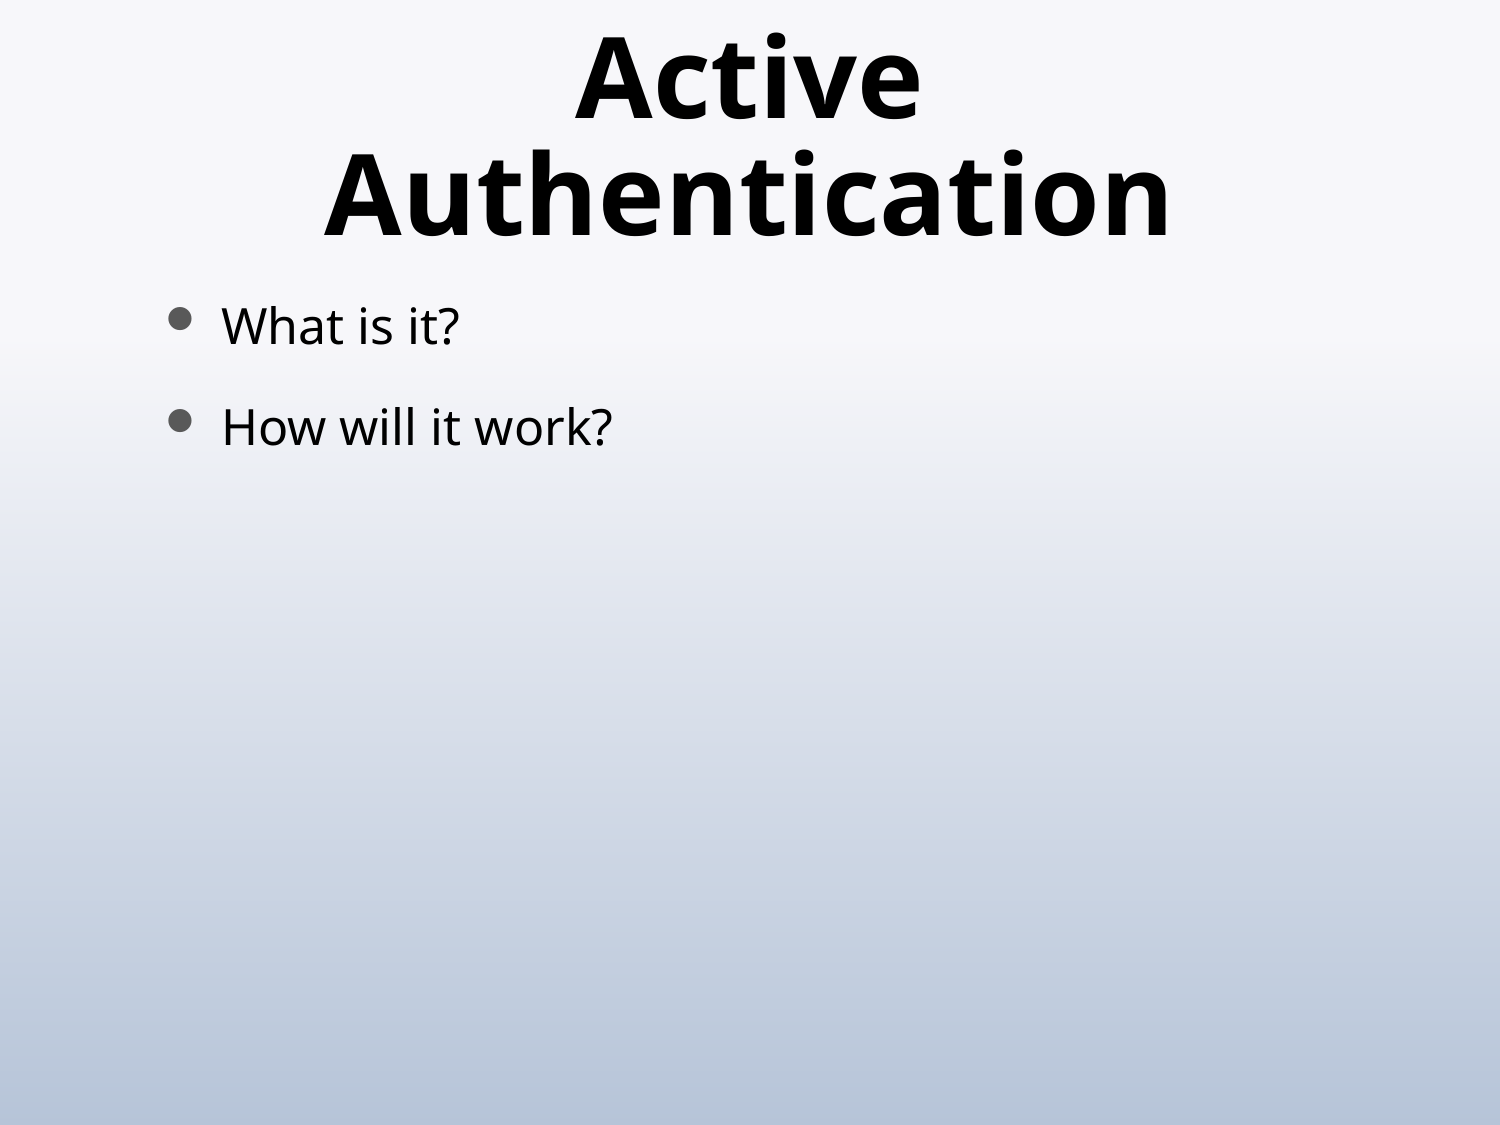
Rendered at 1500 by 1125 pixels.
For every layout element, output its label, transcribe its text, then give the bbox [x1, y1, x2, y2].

title Active Authentication [150, 37, 1350, 245]
list What is it? How will it work? [150, 286, 1350, 993]
